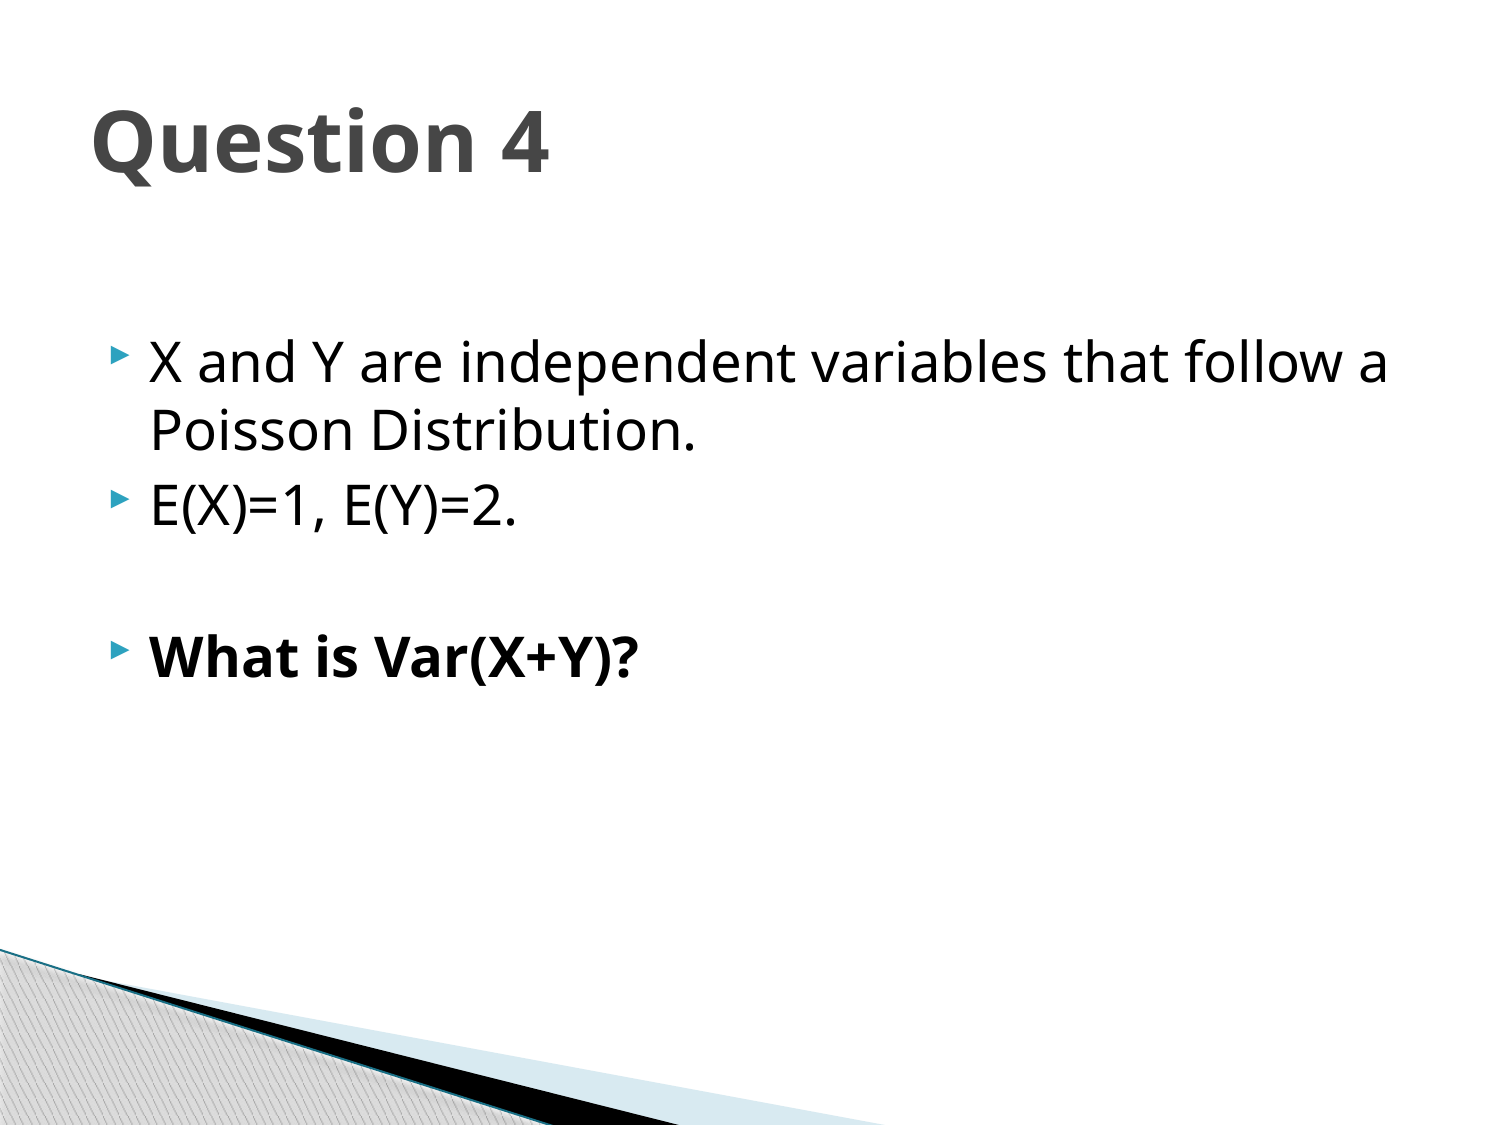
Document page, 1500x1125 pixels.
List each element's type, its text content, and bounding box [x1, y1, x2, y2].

list X and Y are independent variables that follow a Poisson Distribution. E(X)=1, E(Y)=2. What is Var(X+Y)? [75, 243, 1425, 986]
title Question 4 [75, 45, 1425, 233]
